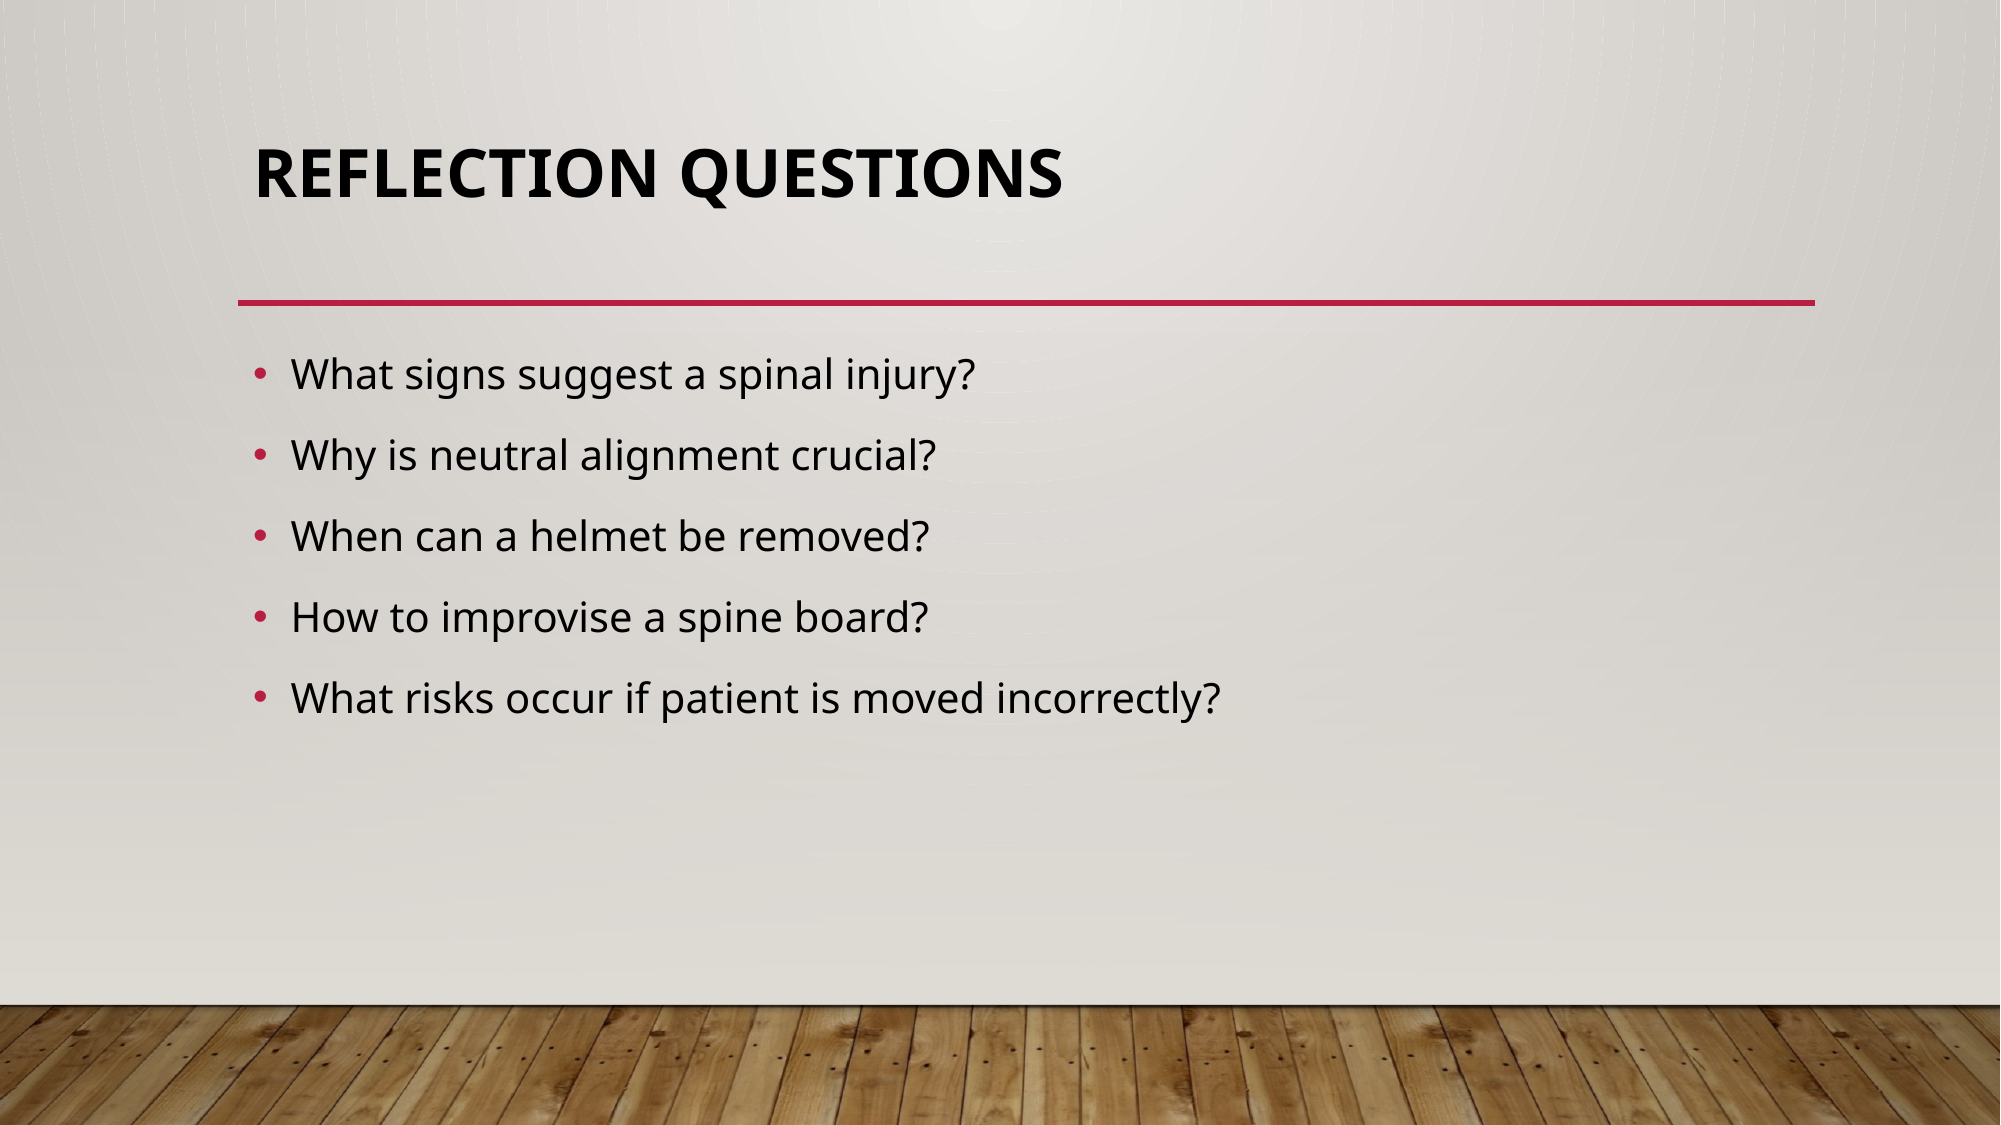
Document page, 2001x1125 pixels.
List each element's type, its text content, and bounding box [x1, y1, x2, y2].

title Reflection Questions [238, 131, 1814, 305]
picture [0, 1005, 2000, 1125]
list What signs suggest a spinal injury? Why is neutral alignment crucial? When can a helmet be removed? How to improvise a spine board? What risks occur if patient is moved incorrectly? [238, 330, 1814, 897]
